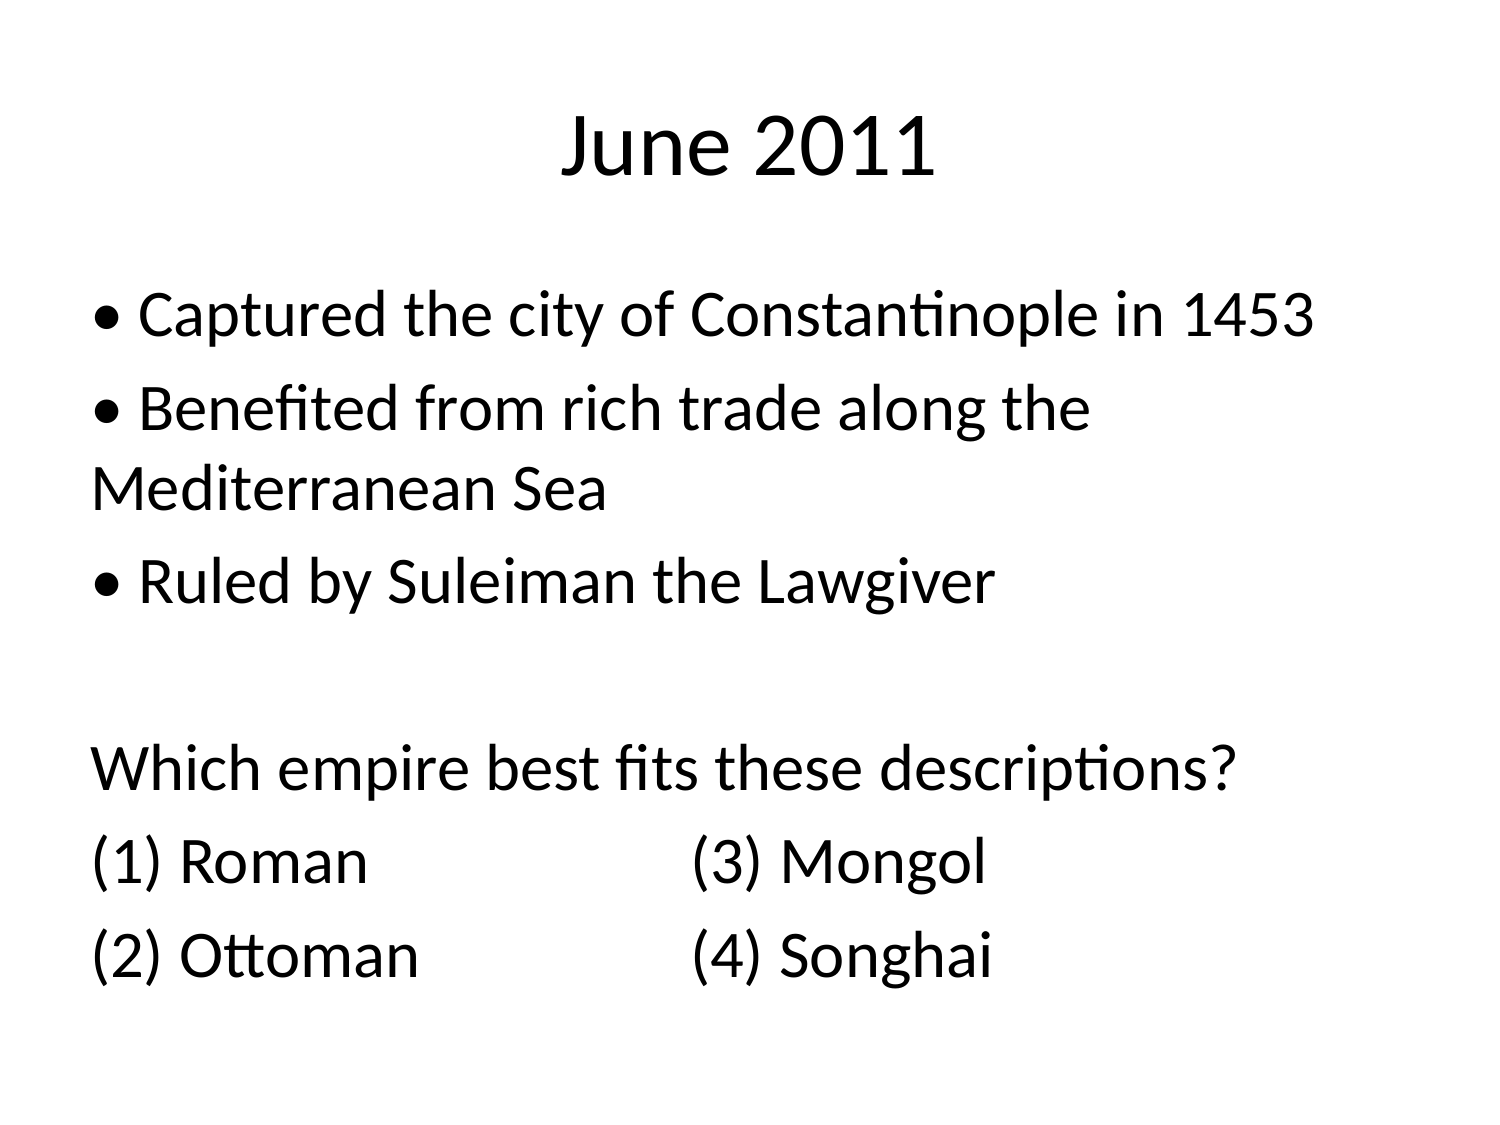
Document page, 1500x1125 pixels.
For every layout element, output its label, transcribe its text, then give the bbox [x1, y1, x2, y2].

title June 2011 [75, 45, 1425, 233]
list • Captured the city of Constantinople in 1453 • Benefited from rich trade along the Mediterranean Sea • Ruled by Suleiman the Lawgiver Which empire best fits these descriptions? (1) Roman (3) Mongol (2) Ottoman (4) Songhai [75, 262, 1425, 1005]
